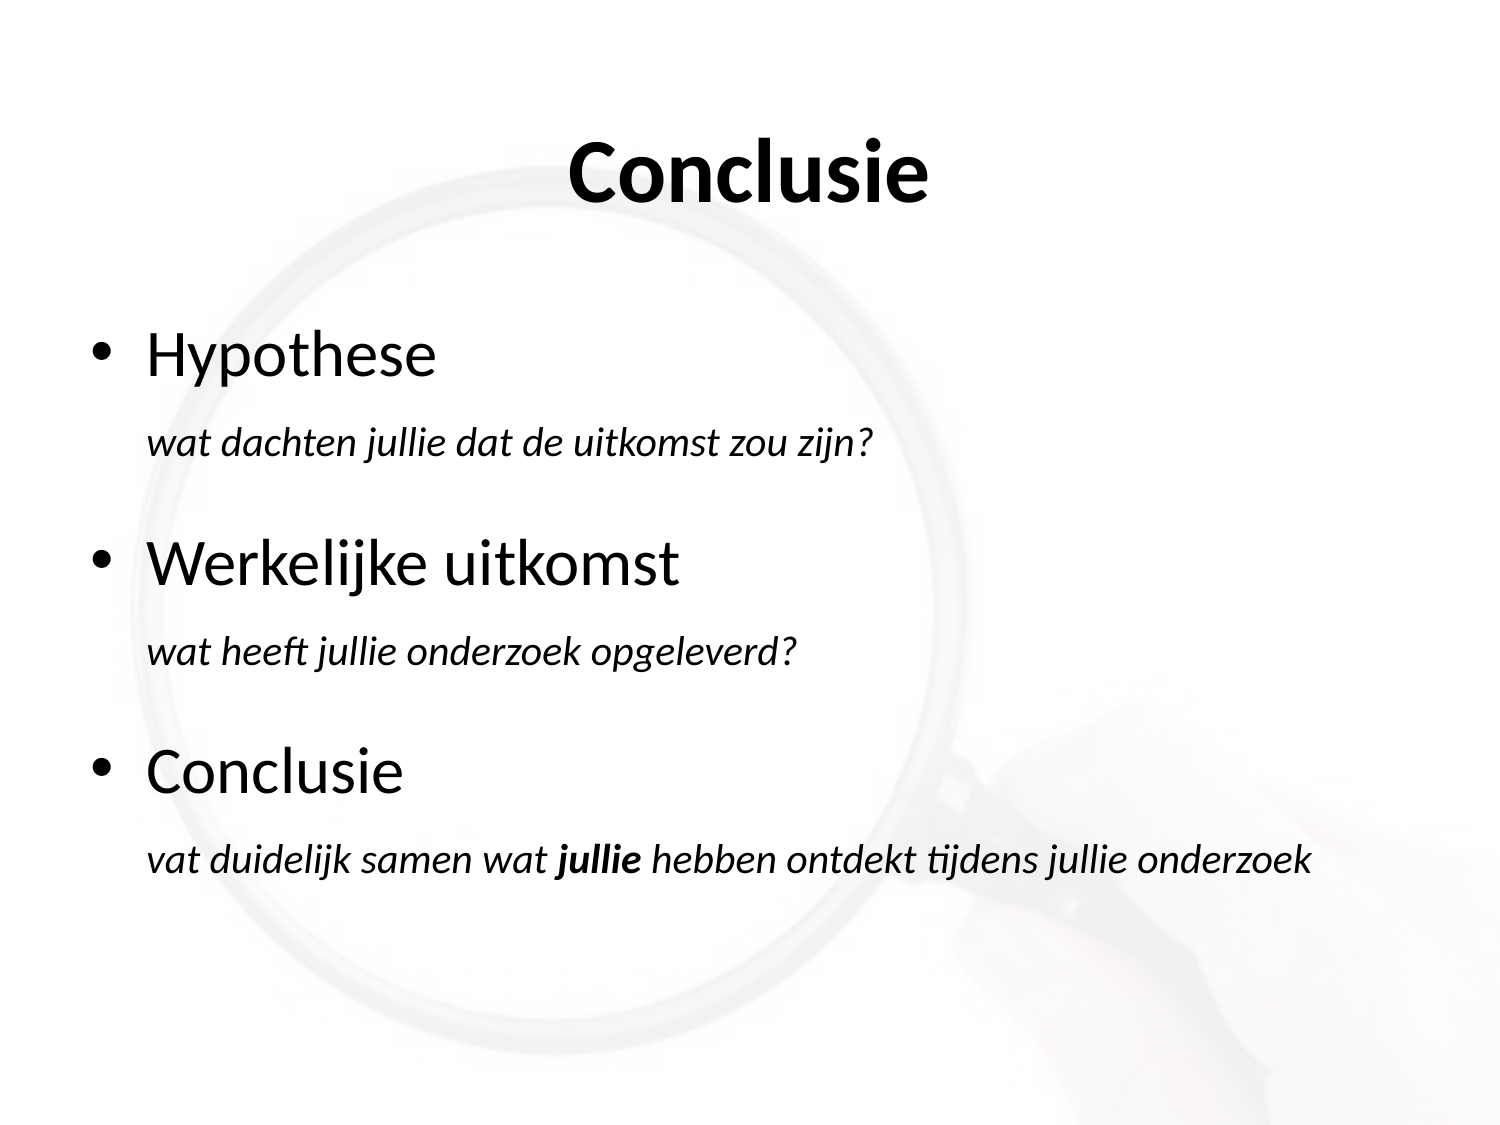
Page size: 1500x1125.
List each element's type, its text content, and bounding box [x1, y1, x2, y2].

list Hypothese wat dachten jullie dat de uitkomst zou zijn? Werkelijke uitkomst wat heeft jullie onderzoek opgeleverd? Conclusie vat duidelijk samen wat jullie hebben ontdekt tijdens jullie onderzoek [75, 262, 1425, 1005]
title Conclusie [75, 45, 1425, 233]
